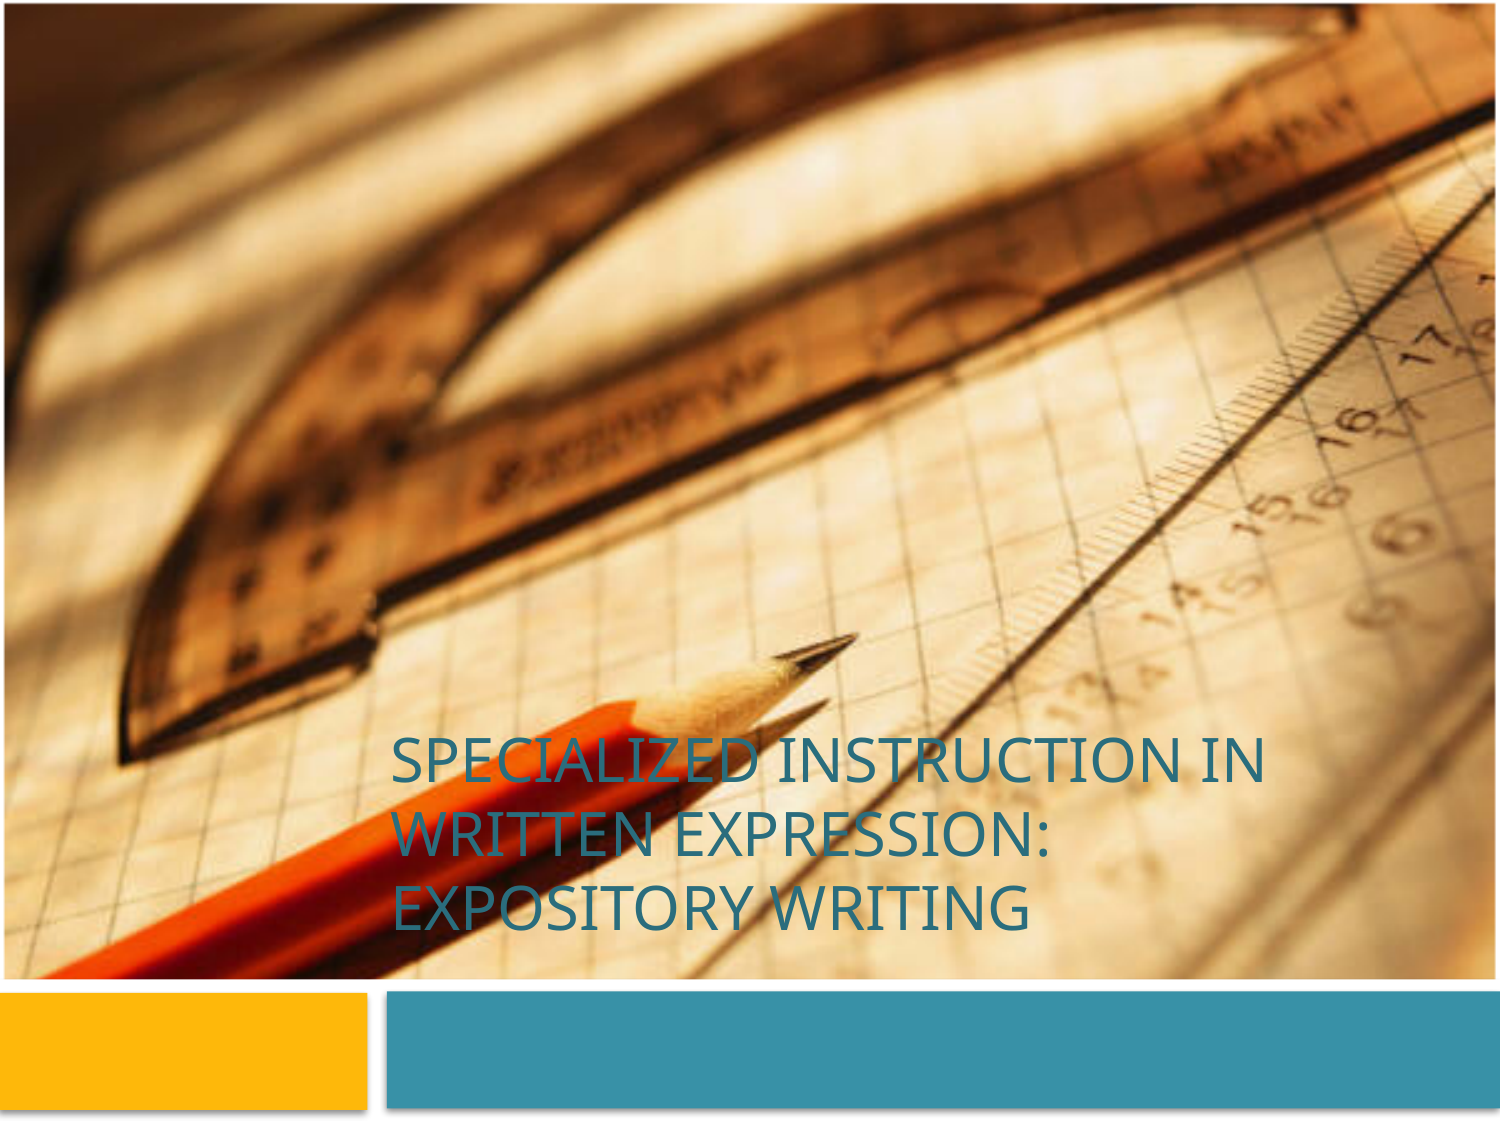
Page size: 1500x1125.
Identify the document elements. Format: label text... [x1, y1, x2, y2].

title Specialized instruction in Written Expression: Expository Writing [374, 712, 1438, 951]
picture [0, 0, 1500, 979]
